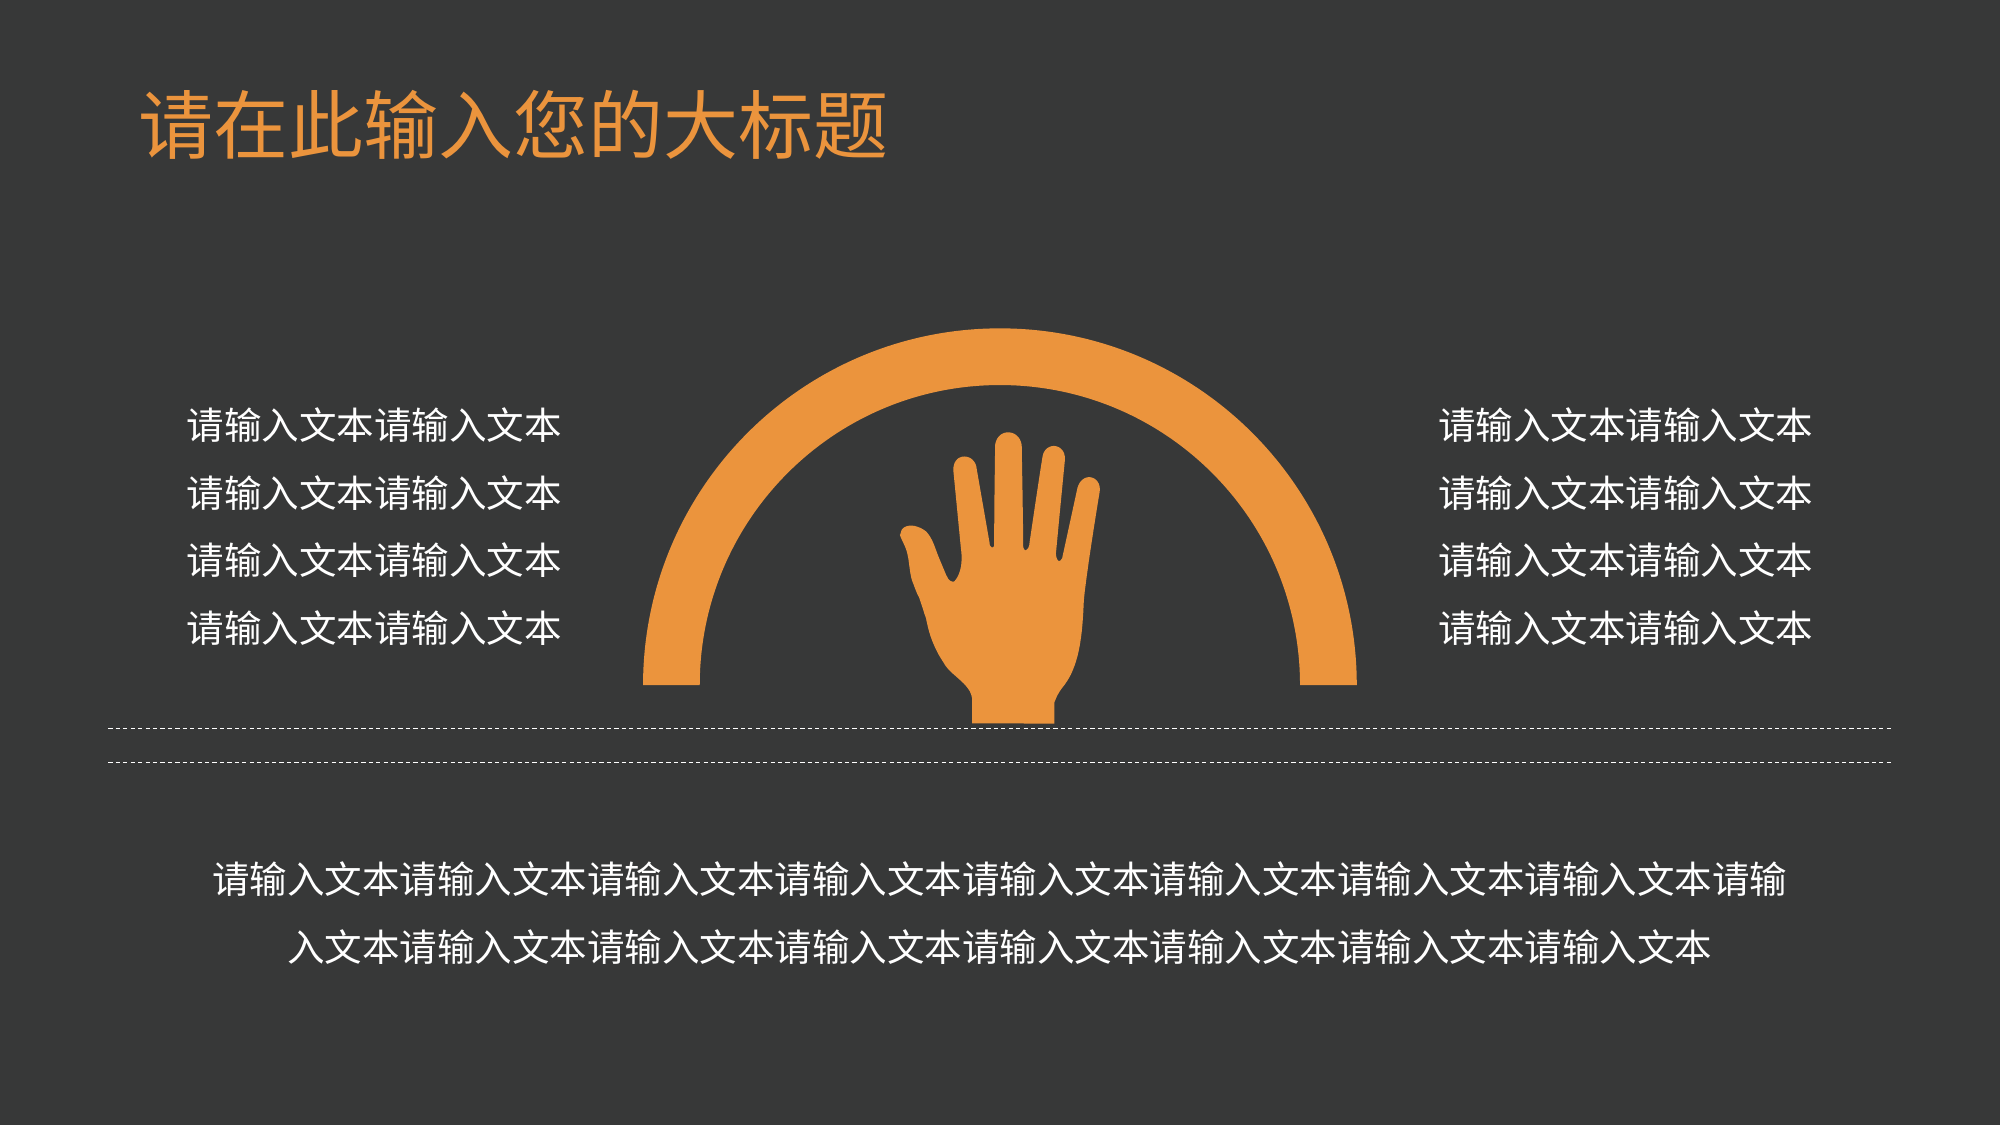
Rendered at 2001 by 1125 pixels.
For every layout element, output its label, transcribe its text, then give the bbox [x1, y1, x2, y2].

text_box 请输入文本请输入文本请输入文本请输入文本请输入文本请输入文本请输入文本请输入文本请输入文本请输入文本请输入文本请输入文本请输入文本请输入文本请输入文本请输入文本 [185, 800, 1815, 1002]
text_box 请输入文本请输入文本请输入文本请输入文本请输入文本请输入文本请输入文本请输入文本 [159, 343, 589, 686]
text_box [642, 327, 1358, 687]
text_box 请输入文本请输入文本请输入文本请输入文本请输入文本请输入文本请输入文本请输入文本 [1410, 343, 1841, 686]
title 请在此输入您的大标题 [123, 59, 1876, 200]
text_box [898, 431, 1101, 725]
